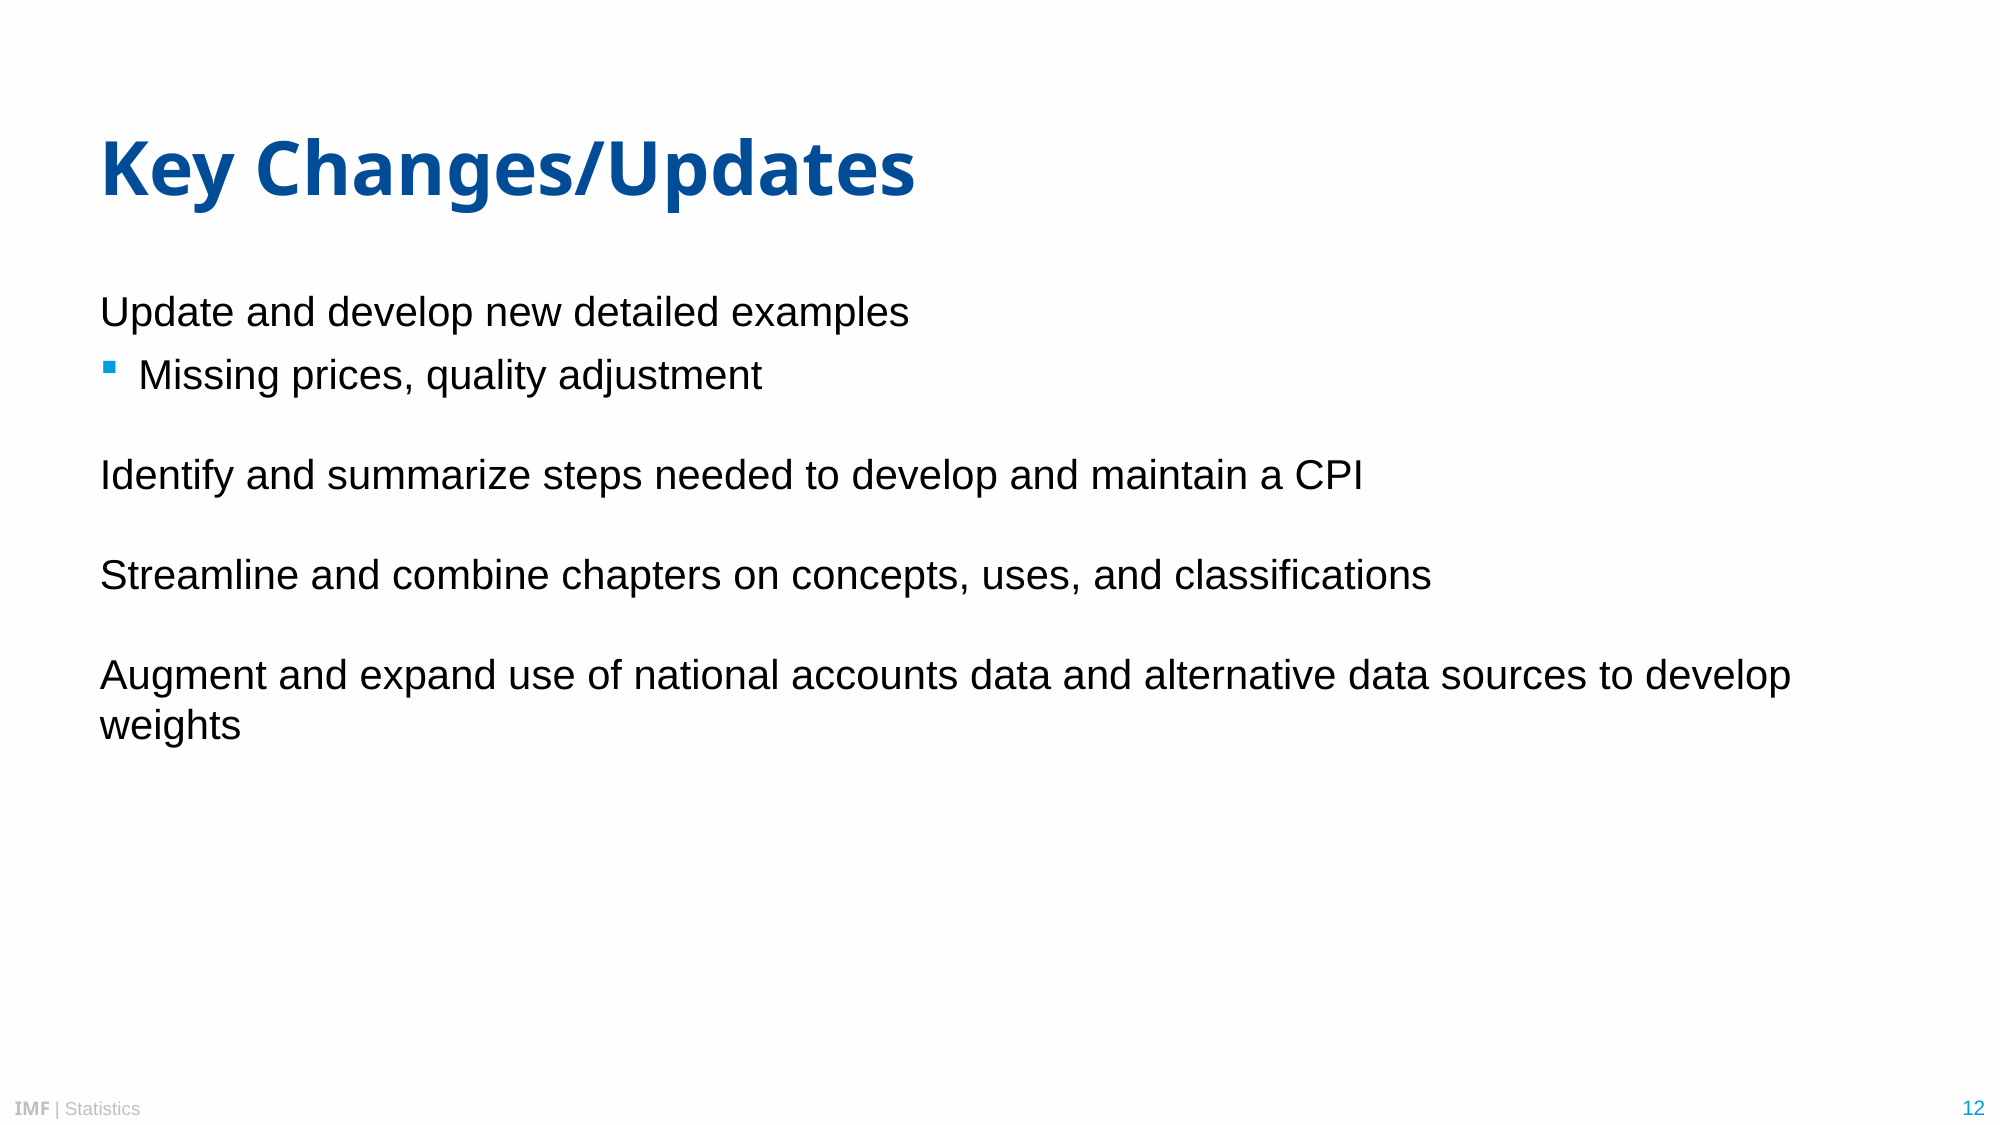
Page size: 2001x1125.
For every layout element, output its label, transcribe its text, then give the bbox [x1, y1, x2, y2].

title Key Changes/Updates [99, 79, 1900, 262]
list Update and develop new detailed examples Missing prices, quality adjustment Identify and summarize steps needed to develop and maintain a CPI Streamline and combine chapters on concepts, uses, and classifications Augment and expand use of national accounts data and alternative data sources to develop weights [99, 262, 1900, 1049]
